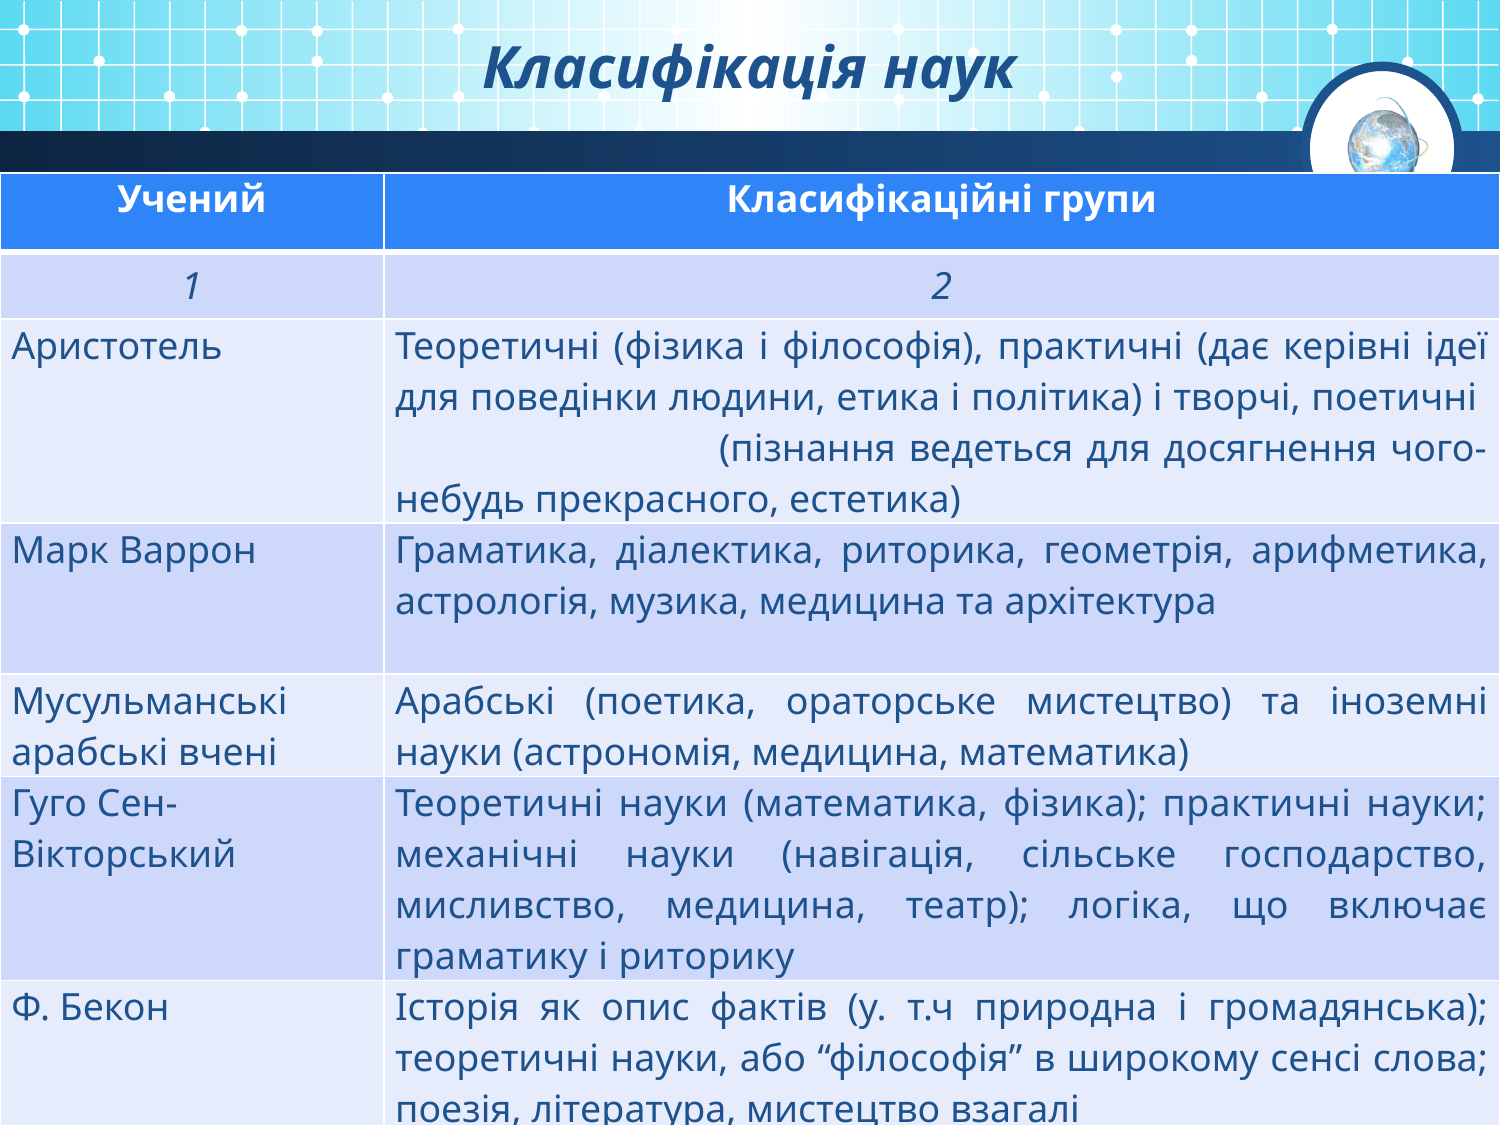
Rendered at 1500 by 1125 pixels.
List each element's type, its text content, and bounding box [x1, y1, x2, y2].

table_cell Аристотель [1, 320, 383, 522]
table_cell Історія як опис фактів (у. т.ч природна і громадянська); теоретичні науки, або “філософія” в широкому сенсі слова; поезія, література, мистецтво взагалі [385, 981, 1499, 1125]
table_cell Мусульманські арабські вчені [1, 675, 383, 776]
table_header Класифікаційні групи [385, 174, 1499, 249]
table_cell Гуго Сен-Вікторський [1, 777, 383, 980]
table_cell Теоретичні науки (математика, фізика); практичні науки; механічні науки (навігація, сільське господарство, мисливство, медицина, театр); логіка, що включає граматику і риторику [385, 777, 1499, 980]
table_cell Граматика, діалектика, риторика, геометрія, арифметика, астрологія, музика, медицина та архітектура [385, 524, 1499, 673]
table_cell Марк Варрон [1, 524, 383, 673]
title Класифікація наук [0, 0, 1500, 130]
table_header Учений [1, 174, 383, 249]
table_cell 1 [1, 255, 383, 318]
table_cell Ф. Бекон [1, 981, 383, 1125]
table_cell Теоретичні (фізика і філософія), практичні (дає керівні ідеї для поведінки людини, етика і політика) і творчі, поетичні (пізнання ведеться для досягнення чого-небудь прекрасного, естетика) [385, 320, 1499, 522]
table_cell Арабські (поетика, ораторське мистецтво) та іноземні науки (астрономія, медицина, математика) [385, 675, 1499, 776]
table_cell 2 [385, 255, 1499, 318]
picture [1310, 130, 1454, 172]
